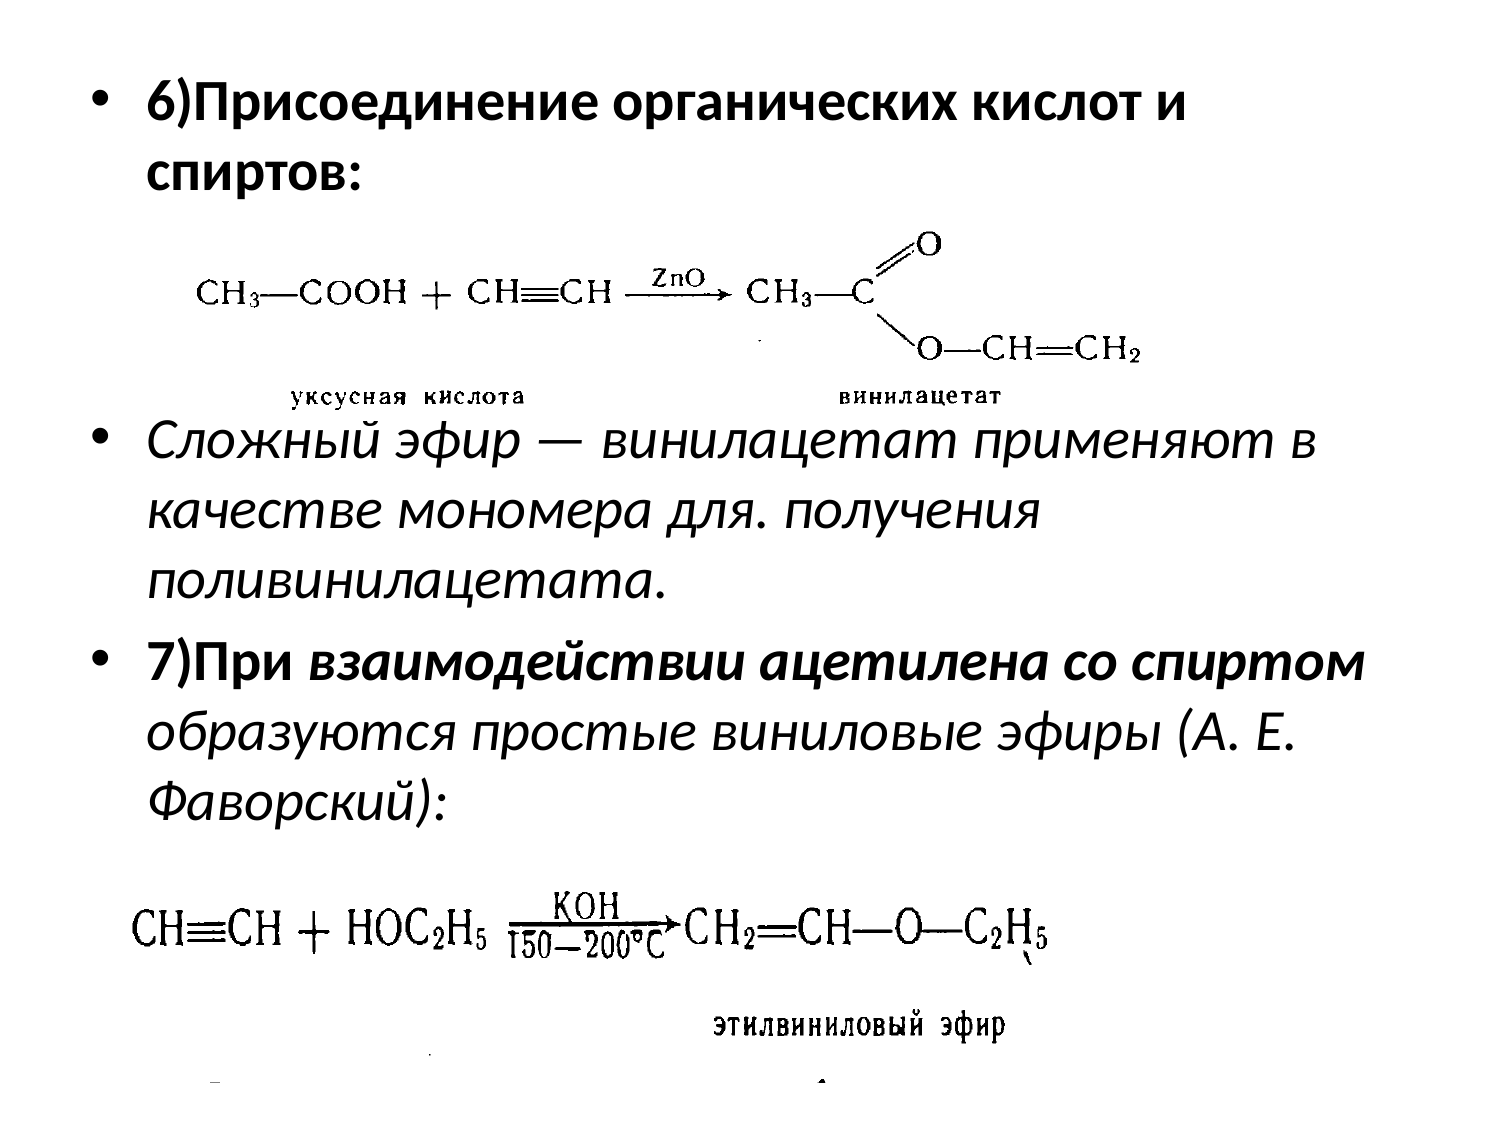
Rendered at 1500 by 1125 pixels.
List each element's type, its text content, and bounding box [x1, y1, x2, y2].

list 6)Присоединение органических кислот и спиртов: Сложный эфир — винилацетат применяют в качестве мономера для. получения поливинилацетата. 7)При взаимодействии ацетилена со спиртом образуются простые виниловые эфиры (A. E. Фаворский): [75, 54, 1425, 1071]
picture [123, 857, 1093, 1083]
picture [194, 207, 1188, 421]
